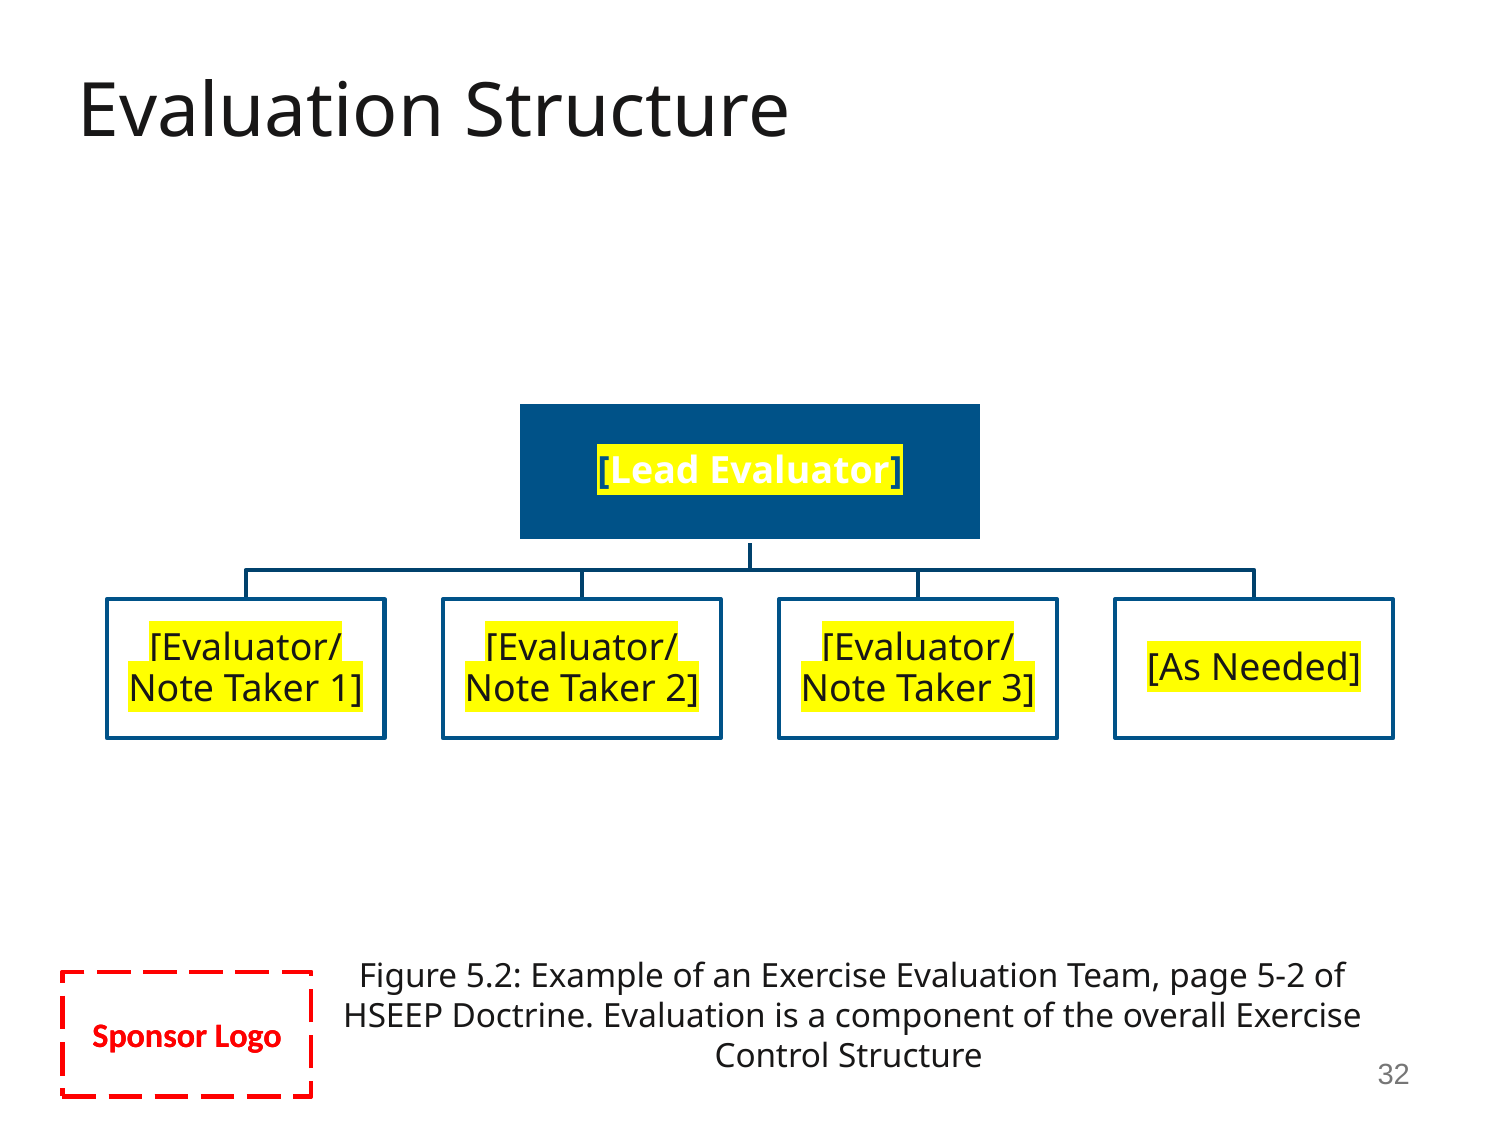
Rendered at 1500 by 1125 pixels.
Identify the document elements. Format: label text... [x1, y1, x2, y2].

text_box Figure 5.2: Example of an Exercise Evaluation Team, page 5-2 of HSEEP Doctrine. Evaluation is a component of the overall Exercise Control Structure [312, 968, 1394, 1081]
title Evaluation Structure [62, 30, 982, 194]
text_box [105, 178, 1394, 962]
slide_number 32 [1074, 1042, 1425, 1103]
